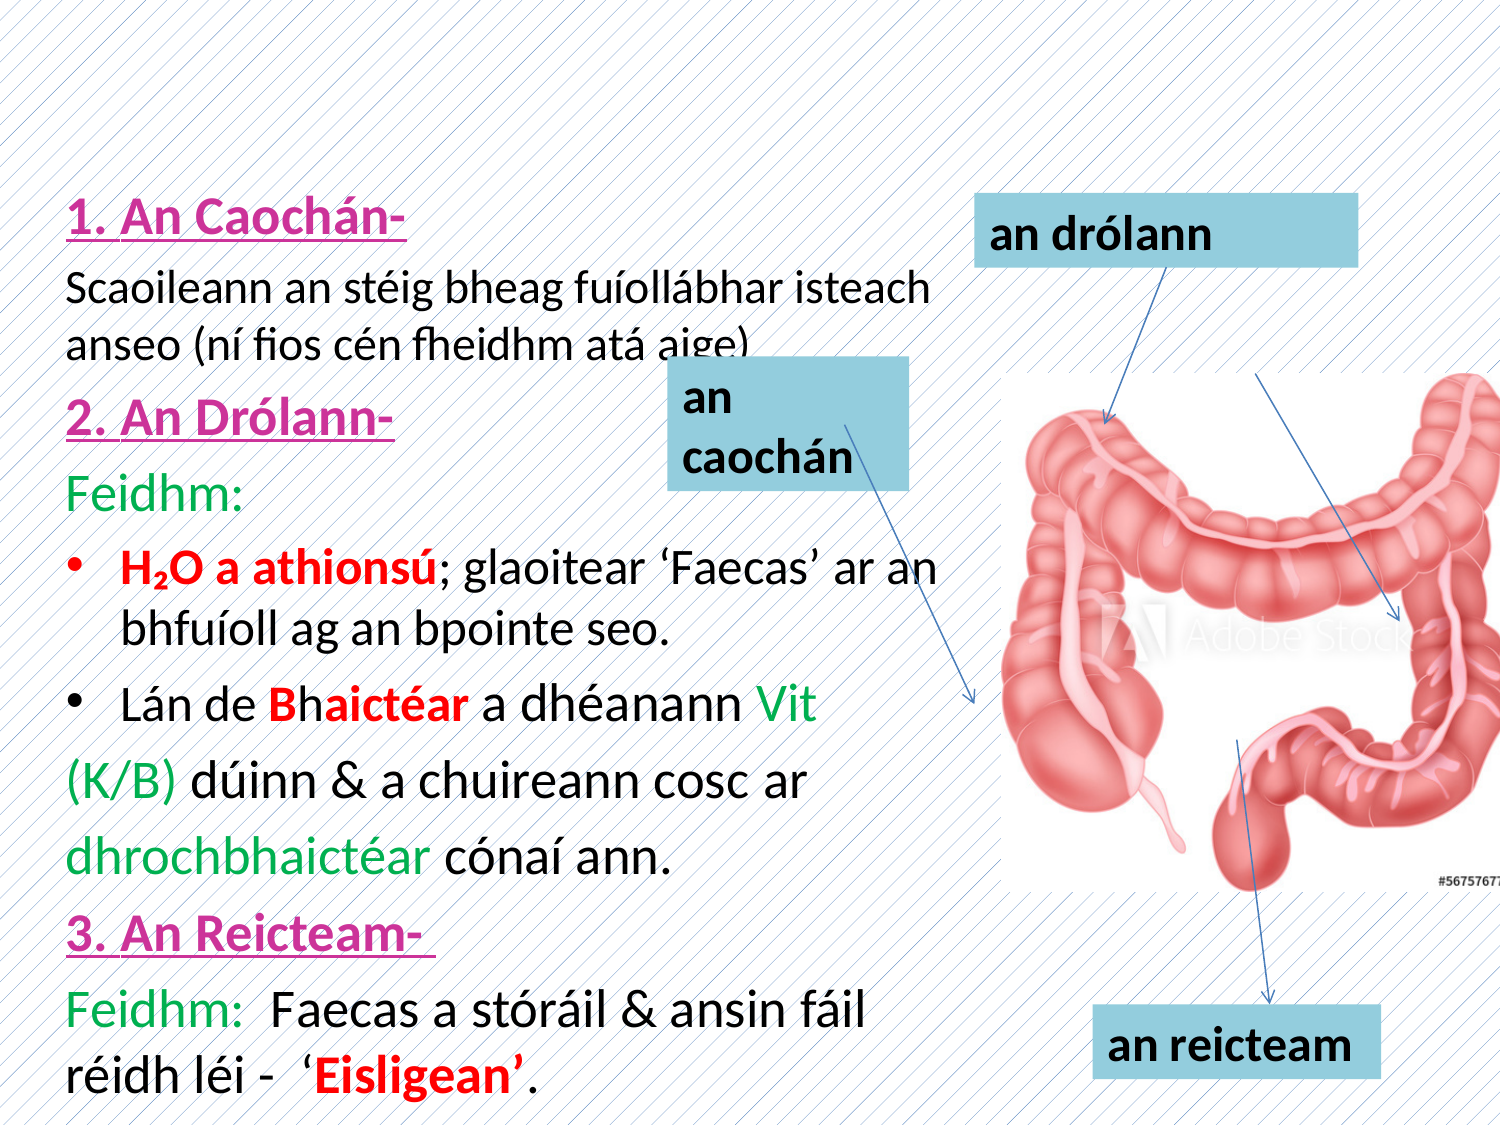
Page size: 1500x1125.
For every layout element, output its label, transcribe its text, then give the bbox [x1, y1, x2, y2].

text_box an drólann [974, 192, 1359, 268]
text_box an caochán [667, 356, 910, 492]
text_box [844, 424, 975, 705]
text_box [1104, 266, 1167, 425]
picture [1001, 373, 1500, 892]
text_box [1236, 739, 1270, 1005]
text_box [1255, 373, 1400, 622]
list 1. An Caochán- Scaoileann an stéig bheag fuíollábhar isteach anseo (ní fios cén fheidhm atá aige) 2. An Drólann- Feidhm: H₂O a athionsú; glaoitear ‘Faecas’ ar an bhfuíoll ag an bpointe seo. Lán de Bhaictéar a dhéanann Vit (K/B) dúinn & a chuireann cosc ar dhrochbhaictéar cónaí ann. 3. An Reicteam- Feidhm: Faecas a stóráil & ansin fáil réidh léi - ‘Eisligean’. [50, 172, 978, 1125]
text_box an reicteam [1092, 1004, 1382, 1080]
